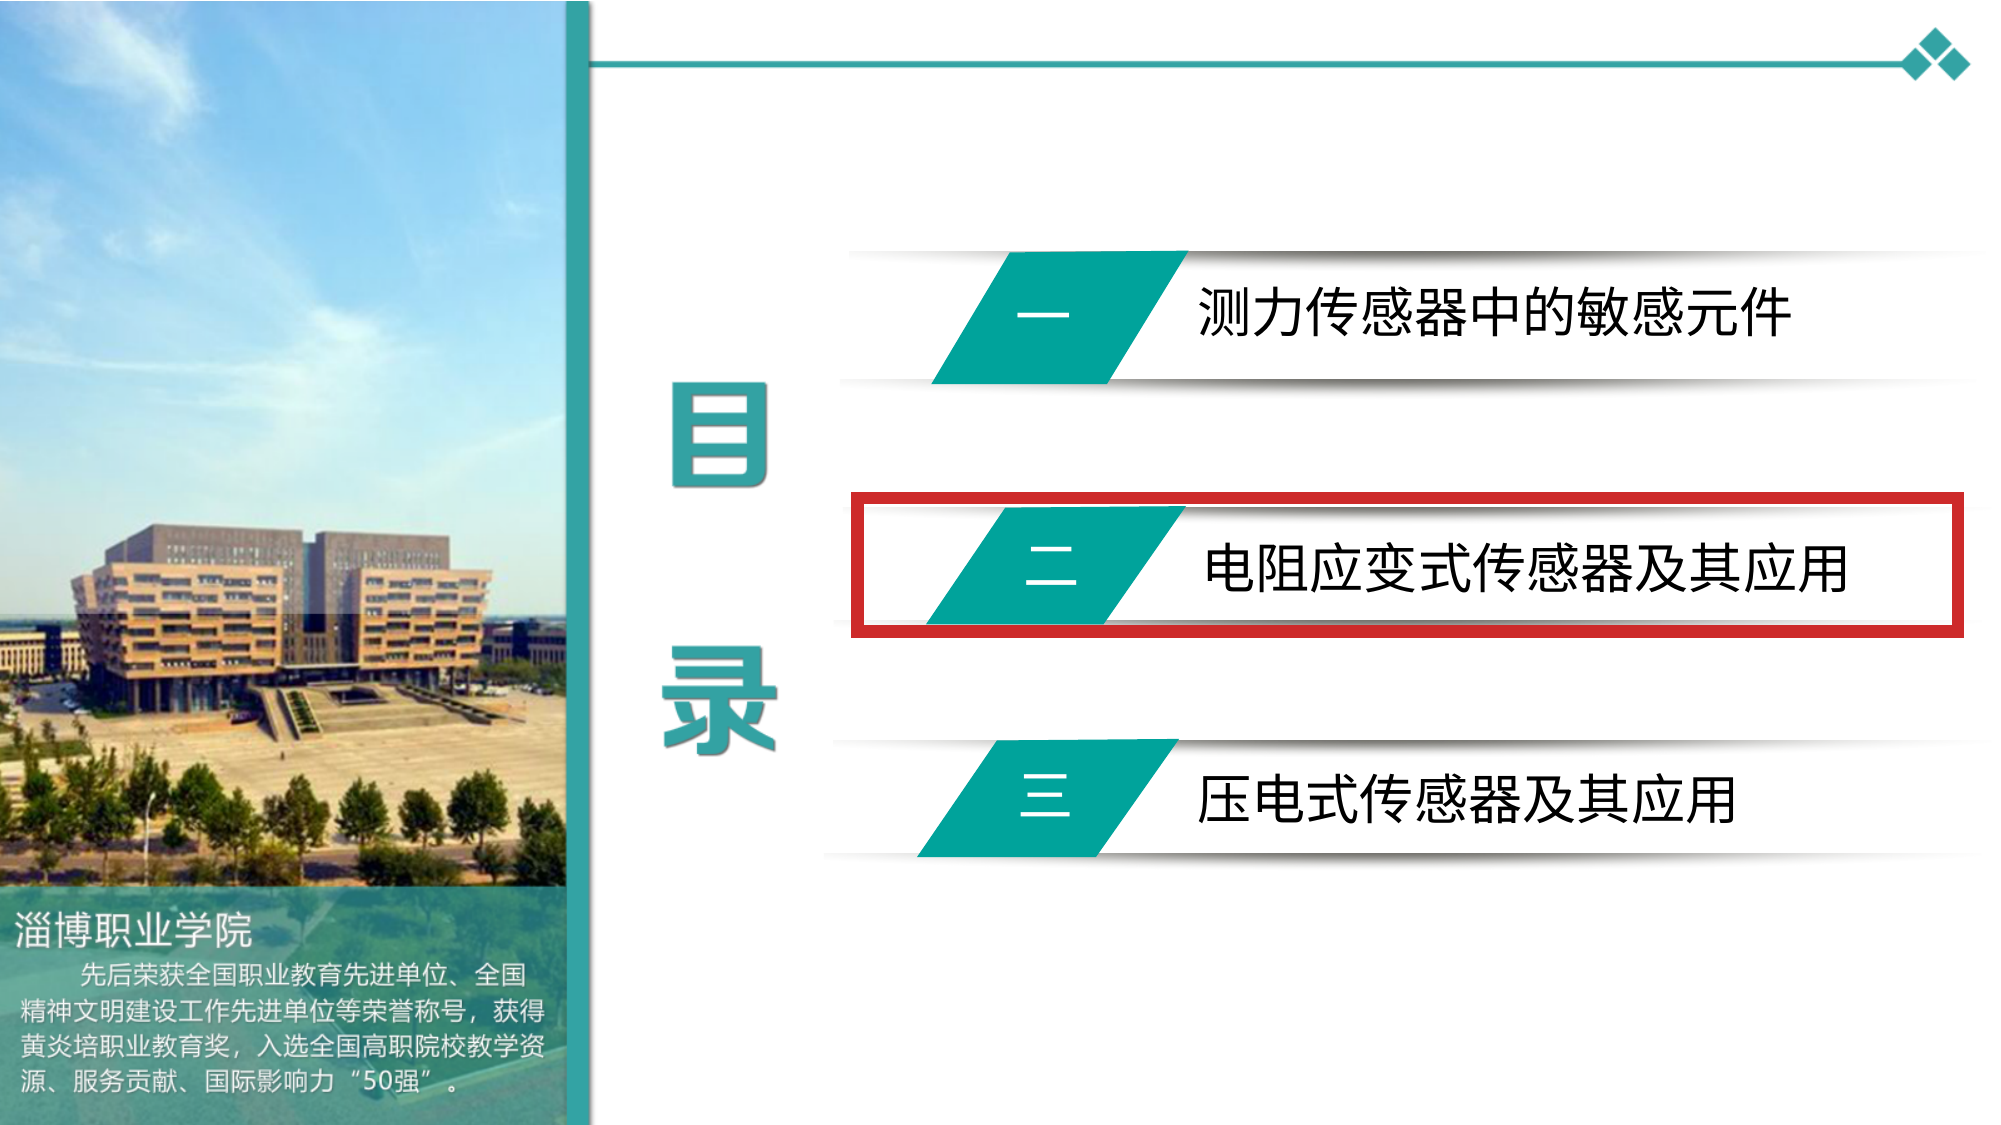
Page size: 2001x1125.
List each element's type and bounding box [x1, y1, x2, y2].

text_box [839, 250, 1986, 400]
picture [0, 1, 1999, 1125]
text_box [823, 738, 1992, 871]
text_box [833, 506, 1992, 639]
